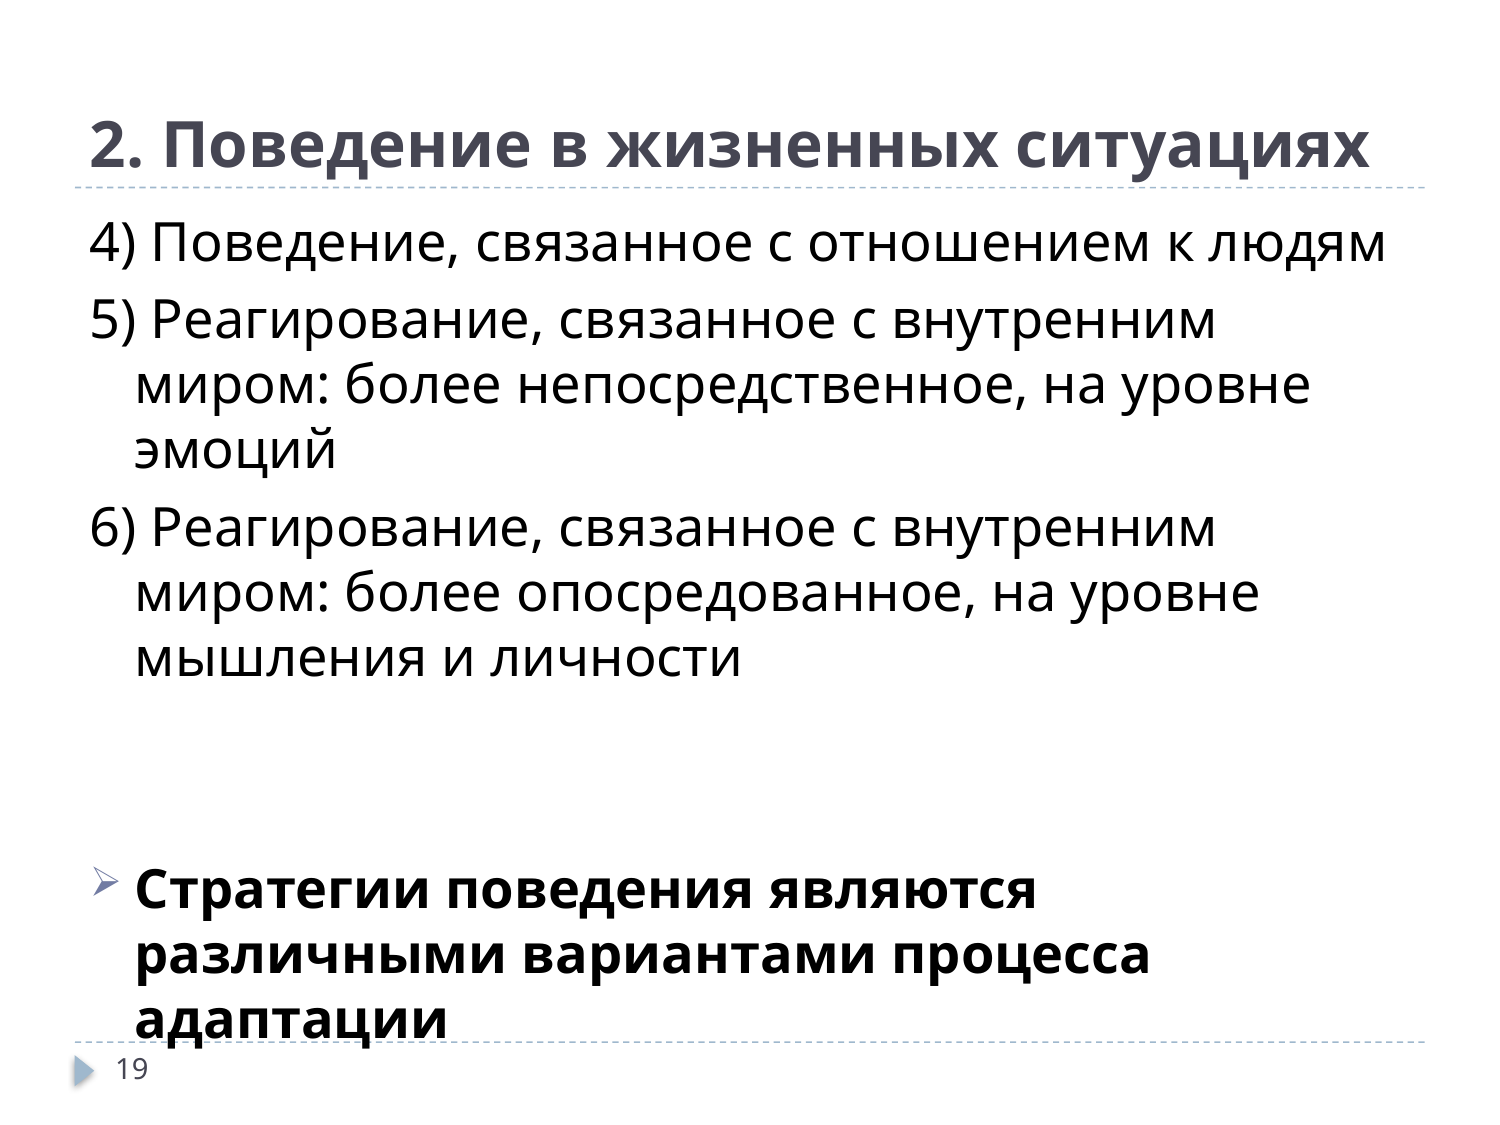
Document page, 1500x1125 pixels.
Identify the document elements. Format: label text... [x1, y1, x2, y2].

title 2. Поведение в жизненных ситуациях [75, 24, 1425, 188]
slide_number 19 [100, 1042, 426, 1103]
list 4) Поведение, связанное с отношением к людям 5) Реагирование, связанное с внутренним миром: более непосредственное, на уровне эмоций 6) Реагирование, связанное с внутренним миром: более опосредованное, на уровне мышления и личности Стратегии поведения являются различными вариантами процесса адаптации [75, 200, 1425, 1010]
